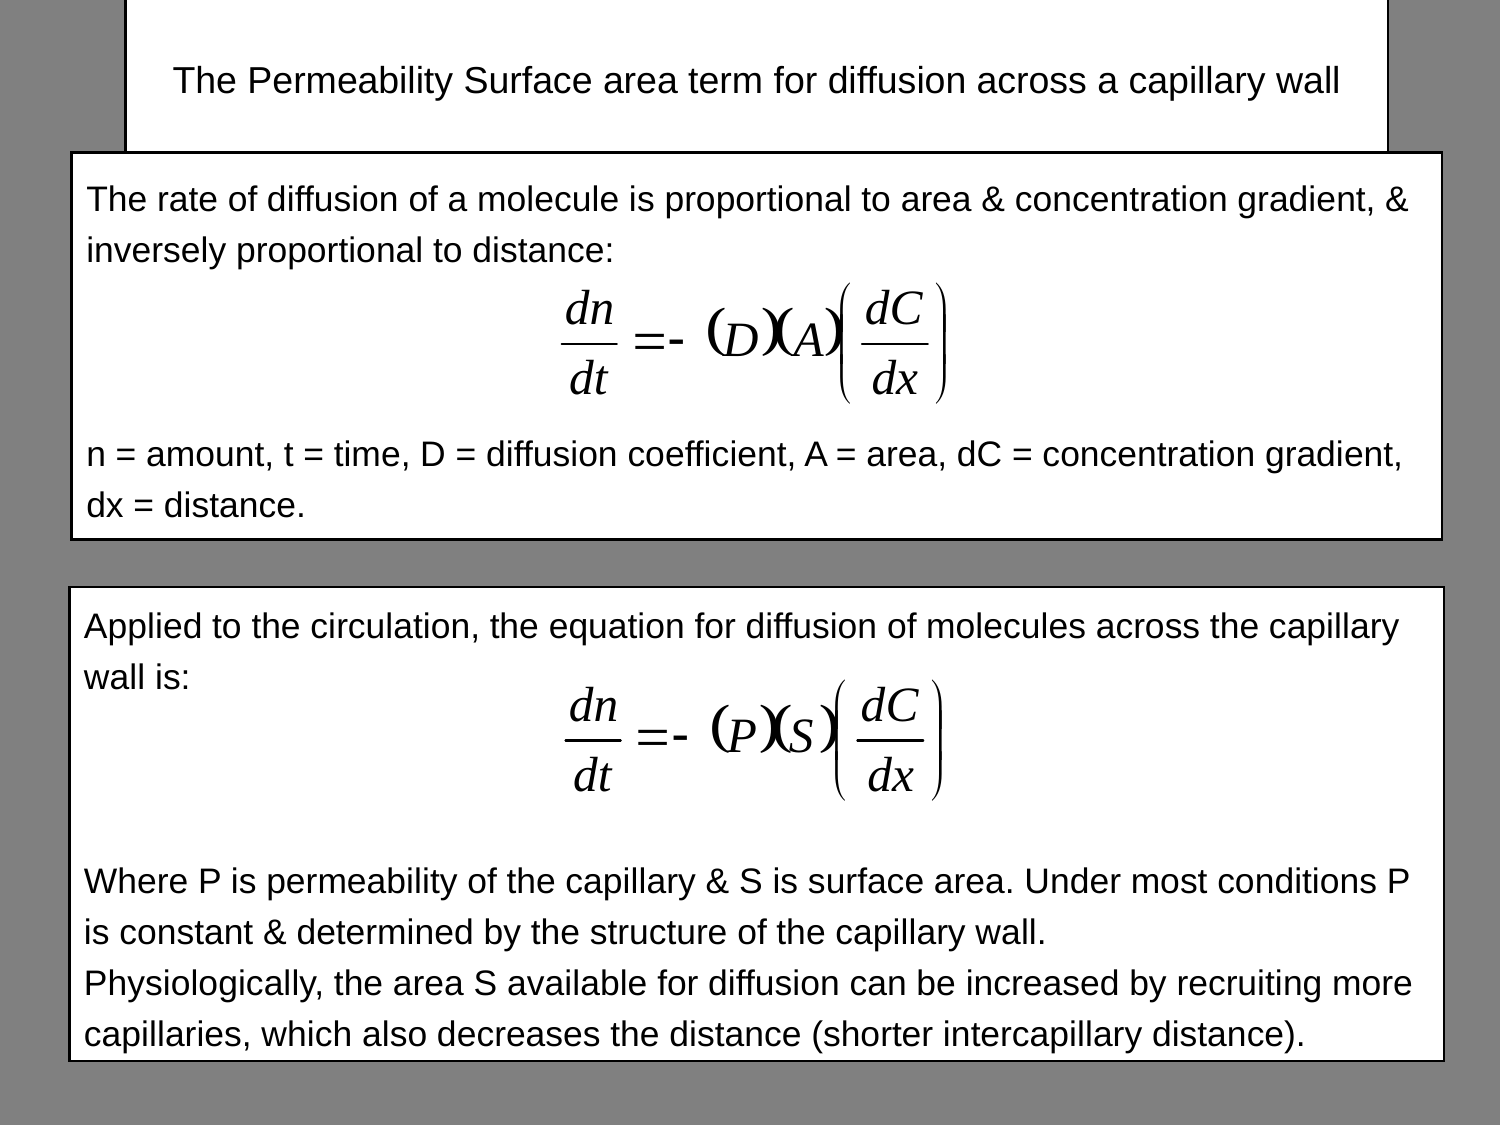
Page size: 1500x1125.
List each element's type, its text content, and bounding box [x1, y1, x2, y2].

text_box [71, 152, 1443, 543]
title The Permeability Surface area term for diffusion across a capillary wall [124, 0, 1389, 150]
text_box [69, 585, 1445, 1063]
